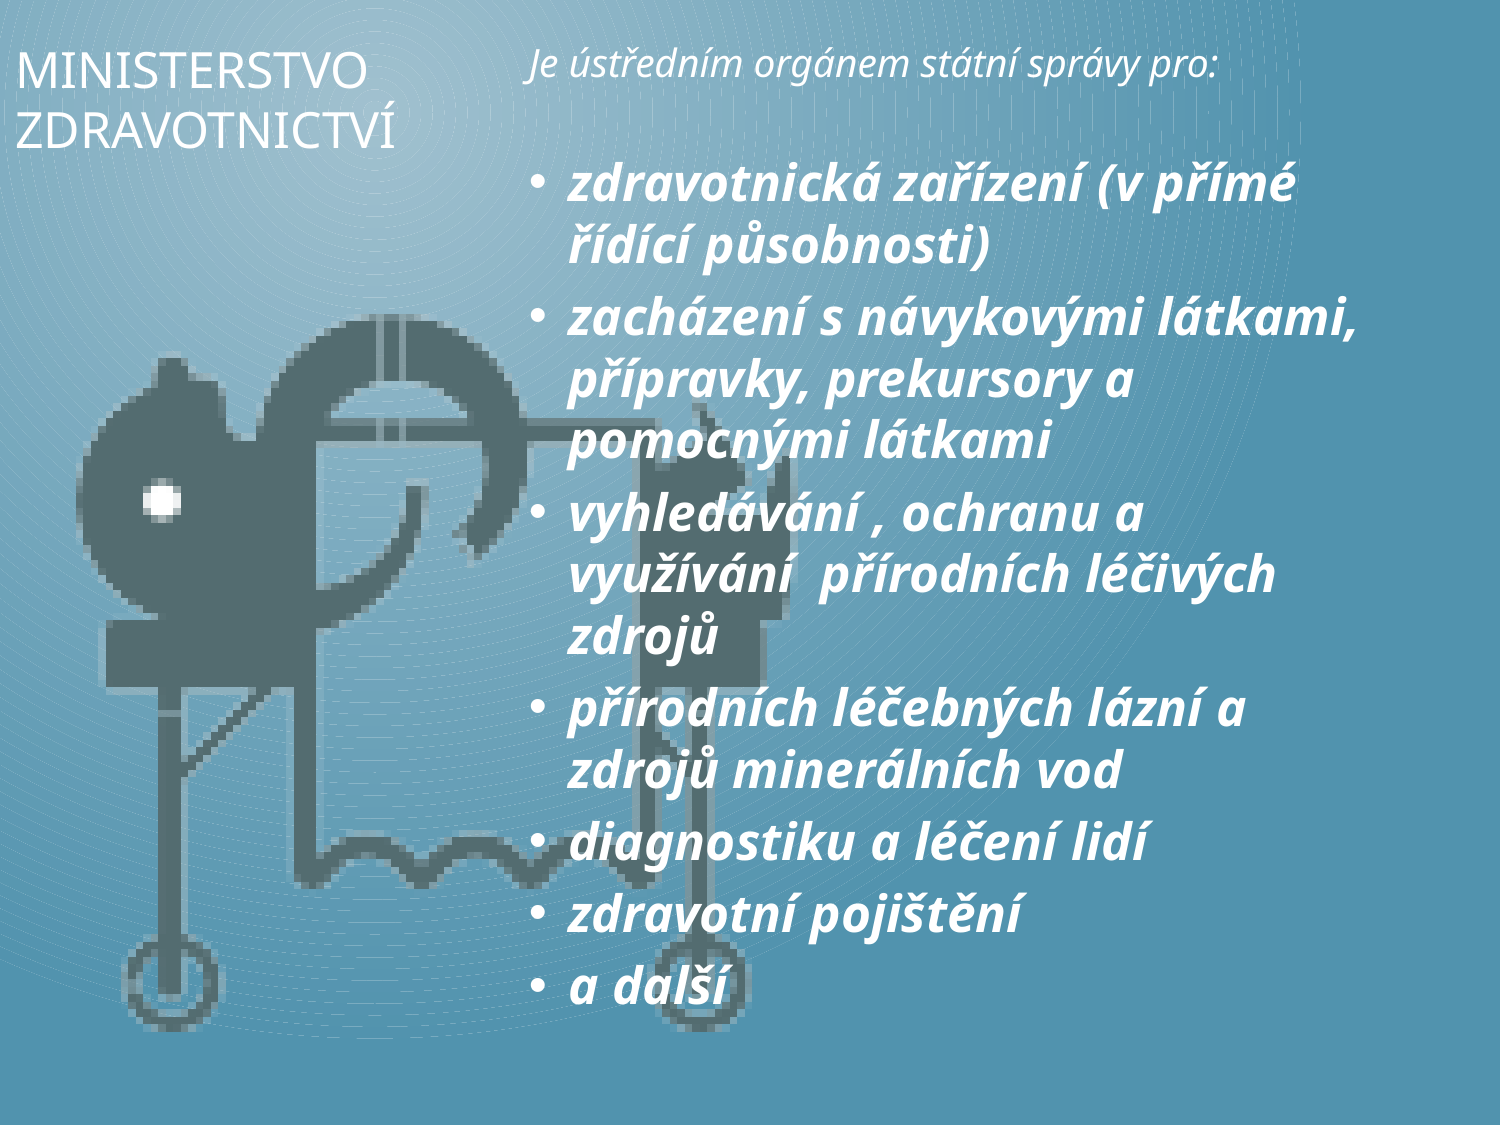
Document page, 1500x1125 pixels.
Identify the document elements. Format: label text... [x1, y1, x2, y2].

title Ministerstvo zdravotnictví [0, 30, 516, 185]
picture [76, 314, 798, 1033]
list Je ústředním orgánem státní správy pro: zdravotnická zařízení (v přímé řídící působnosti) zacházení s návykovými látkami, přípravky, prekursory a pomocnými látkami vyhledávání , ochranu a využívání přírodních léčivých zdrojů přírodních léčebných lázní a zdrojů minerálních vod diagnostiku a léčení lidí zdravotní pojištění a další [513, 30, 1388, 1035]
